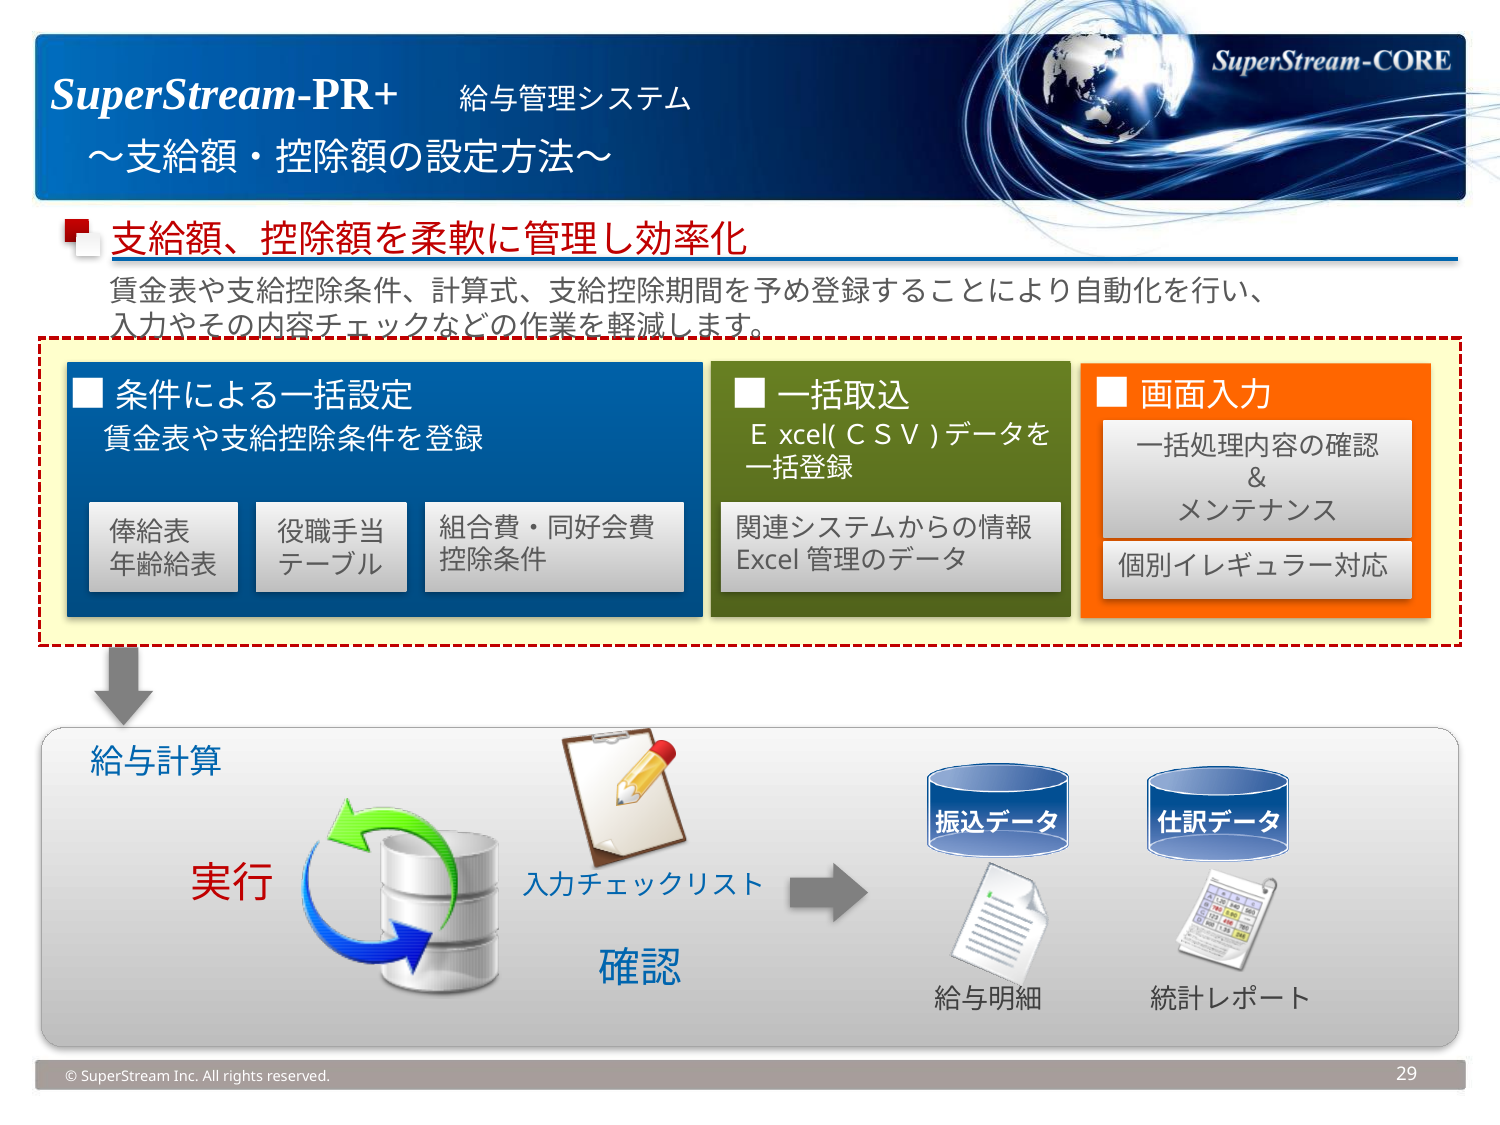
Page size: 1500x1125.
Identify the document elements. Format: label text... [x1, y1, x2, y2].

text_box 給与計算 [29, 729, 284, 791]
text_box 役職手当 テーブル [256, 502, 407, 592]
text_box 賃金表や支給控除条件、計算式、支給控除期間を予め登録することにより自動化を行い、 入力やその内容チェックなどの作業を軽減します。 [94, 264, 1471, 350]
text_box 賃金表や支給控除条件を登録 [88, 413, 696, 463]
text_box ■画面入力 [1078, 361, 1288, 422]
text_box Ｅxcel(ＣＳＶ)データを 一括登録 [730, 410, 1093, 491]
text_box 個別イレギュラー対応 [1103, 541, 1412, 599]
text_box 実行 [104, 808, 295, 953]
text_box 組合費・同好会費控除条件 [425, 502, 684, 592]
text_box 支給額、控除額を柔軟に管理し効率化 [96, 208, 1282, 268]
text_box 確認 [507, 903, 780, 1046]
text_box SuperStream-PR+ 給与管理システム ～支給額・控除額の設定方法～ [35, 31, 916, 209]
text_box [64, 219, 101, 256]
text_box [710, 361, 1071, 617]
text_box 給与明細 [849, 965, 1128, 1032]
text_box 関連システムからの情報 Excel管理のデータ [720, 502, 1061, 592]
text_box [67, 362, 703, 617]
text_box ■条件による一括設定 [54, 362, 429, 423]
picture [0, 0, 1500, 1125]
text_box © SuperStream Inc. All rights reserved. [50, 1059, 423, 1094]
text_box ■一括取込 [716, 362, 926, 423]
text_box 入力チェックリスト [507, 870, 833, 906]
text_box 一括処理内容の確認 ＆ メンテナンス [1103, 420, 1412, 538]
text_box [39, 338, 1461, 646]
text_box 統計レポート [1111, 966, 1372, 1032]
text_box 仕訳データ [1294, 798, 1298, 844]
text_box [94, 647, 154, 726]
text_box 俸給表 年齢給表 [89, 502, 238, 592]
text_box [1080, 363, 1431, 619]
text_box [41, 727, 1459, 1047]
text_box [790, 862, 869, 923]
slide_number 29 [1299, 1060, 1418, 1090]
